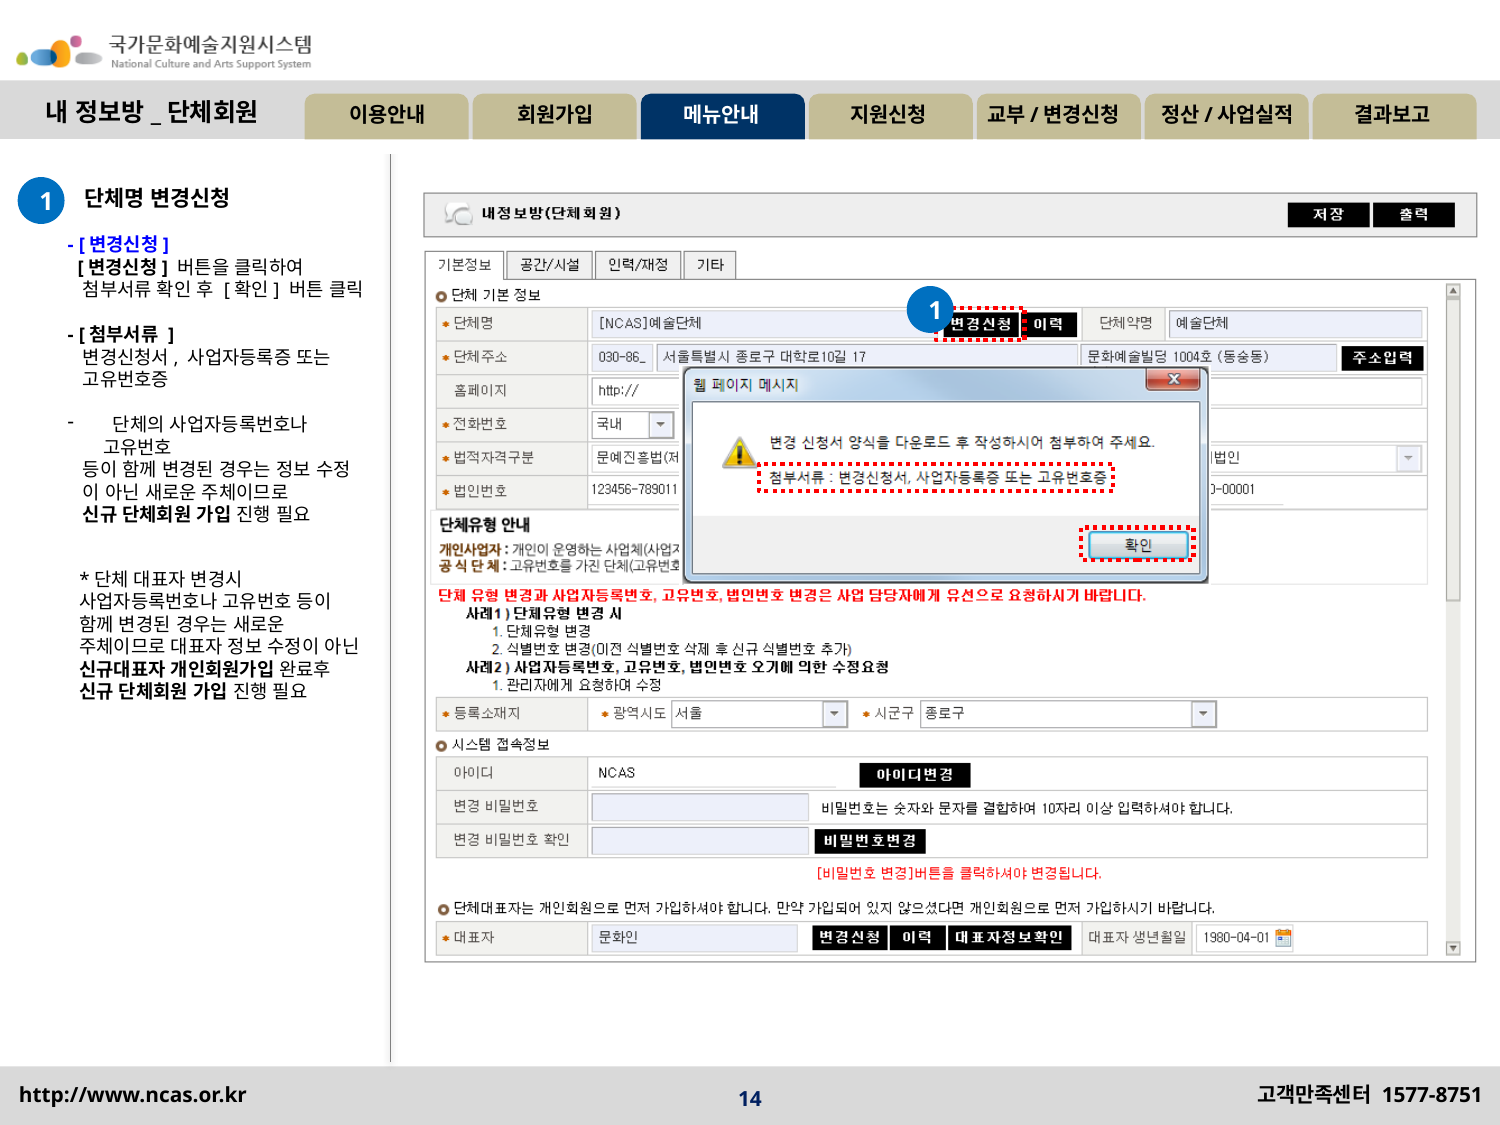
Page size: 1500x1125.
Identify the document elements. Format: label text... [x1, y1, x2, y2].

picture [6, 24, 324, 77]
text_box 내 정보방_단체회원 [31, 89, 274, 135]
picture [418, 186, 1483, 967]
text_box 1 [15, 174, 52, 227]
text_box 단체명 변경신청 - [변경신청] [변경신청] 버튼을 클릭하여 첨부서류 확인 후 [확인] 버튼 클릭 - [첨부서류 ] 변경신청서, 사업자등록증 또는 고유번호증 단체의 사업자등록번호나 고유번호 등이 함께 변경된 경우는 정보 수정 이 아닌 새로운 주체이므로 신규 단체회원 가입 진행 필요 [52, 177, 396, 533]
text_box *단체 대표자 변경시 사업자등록번호나 고유번호 등이 함께 변경된 경우는 새로운 주체이므로 대표자 정보 수정이 아닌 신규대표자 개인회원가입 완료후 신규 단체회원 가입 진행 필요 [64, 559, 384, 710]
